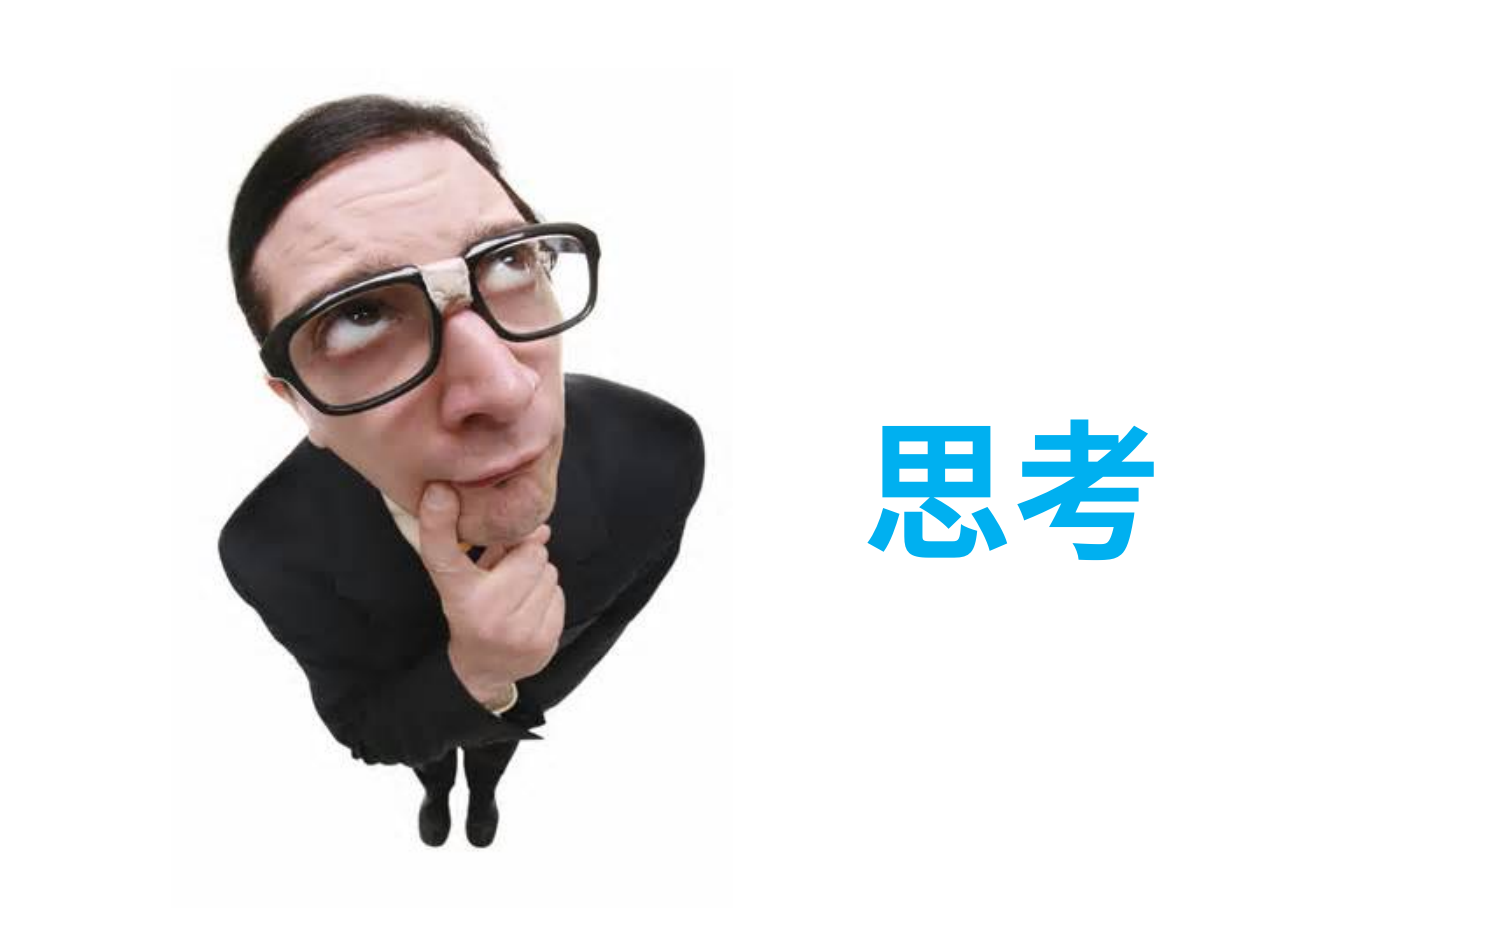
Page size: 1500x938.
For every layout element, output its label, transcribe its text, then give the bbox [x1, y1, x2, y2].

picture [171, 68, 734, 909]
text_box 思考 [847, 390, 1178, 585]
